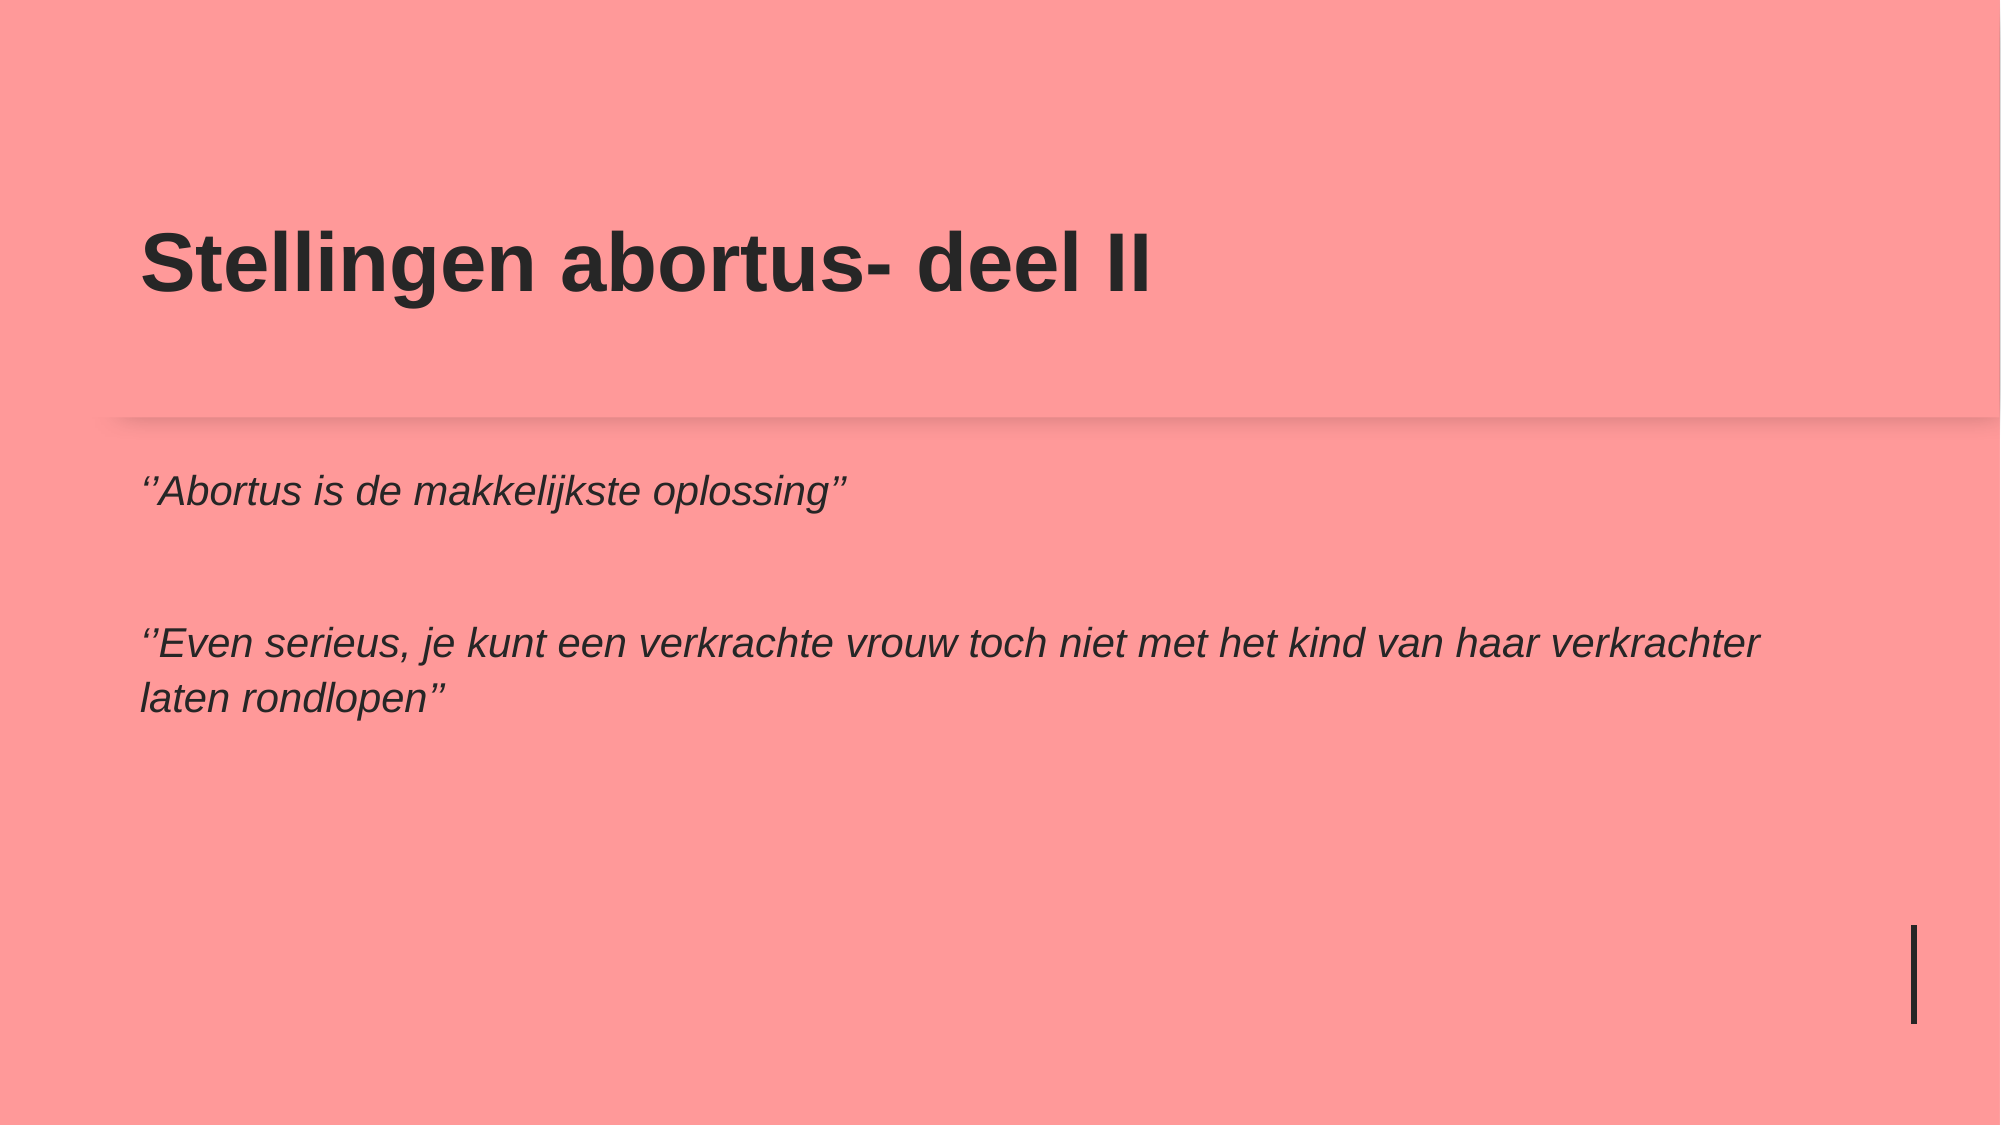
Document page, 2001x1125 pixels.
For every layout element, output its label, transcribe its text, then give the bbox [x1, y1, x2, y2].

list ‘’Abortus is de makkelijkste oplossing’’ ‘’Even serieus, je kunt een verkrachte vrouw toch niet met het kind van haar verkrachter laten rondlopen’’ [124, 451, 1828, 987]
title Stellingen abortus- deel II [124, 140, 1828, 376]
